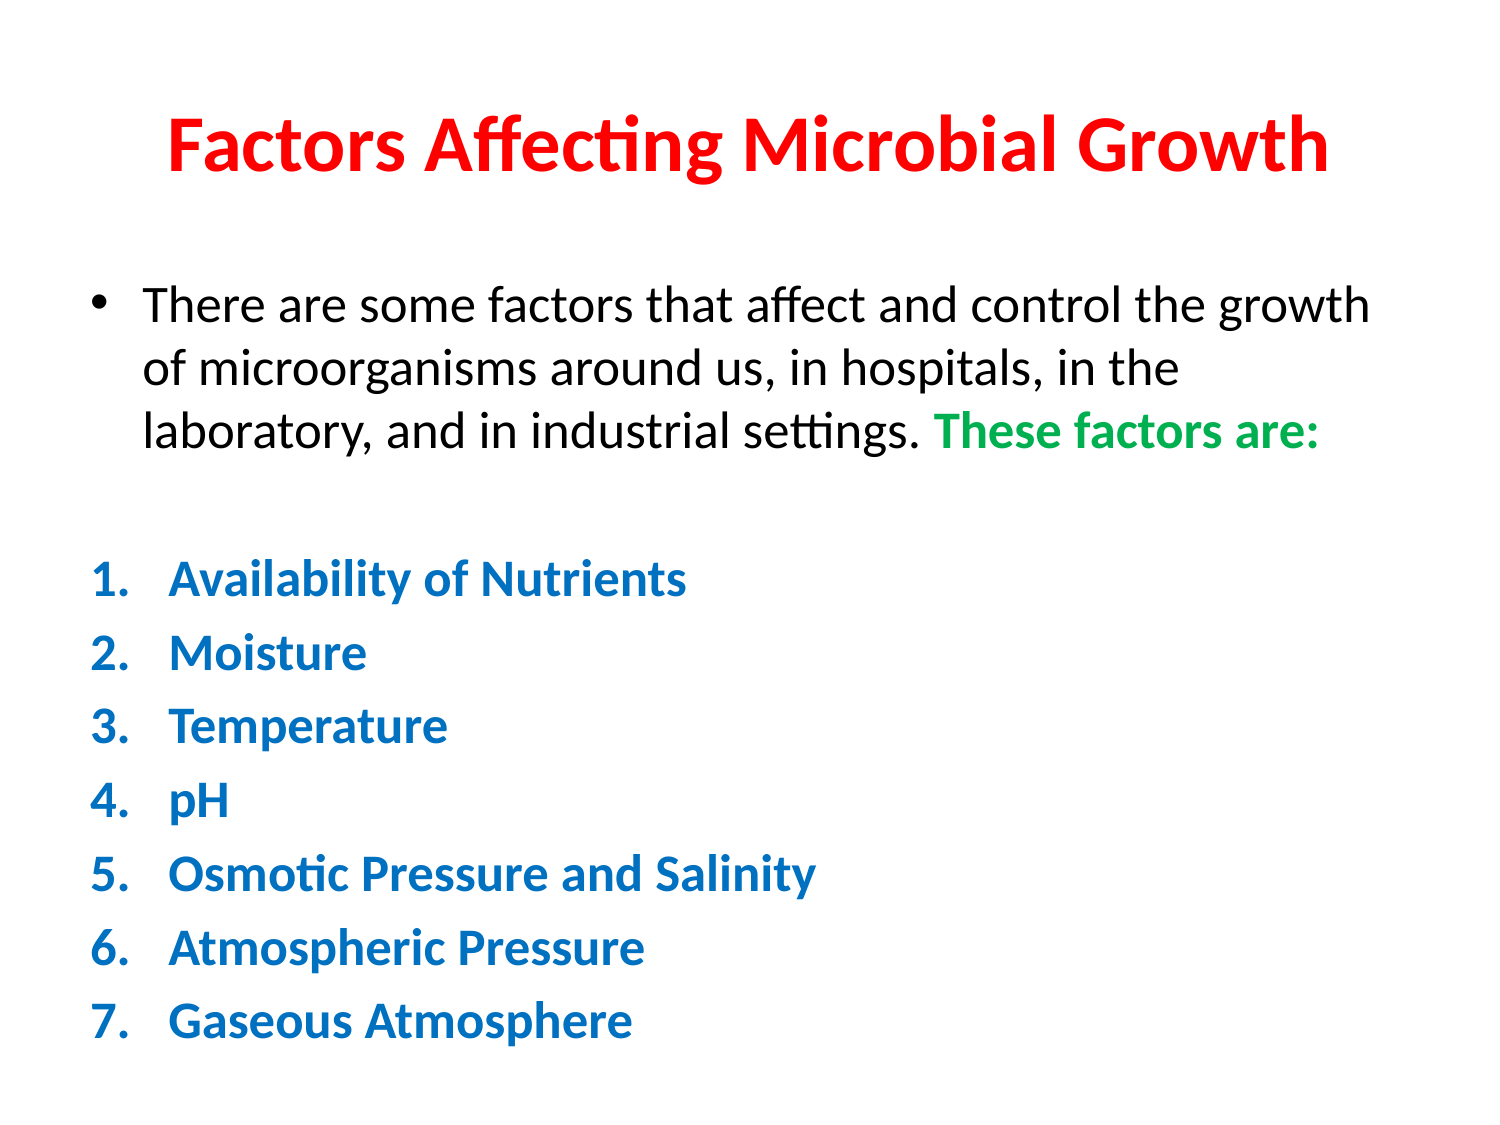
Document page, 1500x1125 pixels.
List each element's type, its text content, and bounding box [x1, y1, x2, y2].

list There are some factors that affect and control the growth of microorganisms around us, in hospitals, in the laboratory, and in industrial settings. These factors are: Availability of Nutrients Moisture Temperature pH Osmotic Pressure and Salinity Atmospheric Pressure Gaseous Atmosphere [75, 262, 1425, 1067]
title Factors Affecting Microbial Growth [75, 45, 1425, 233]
